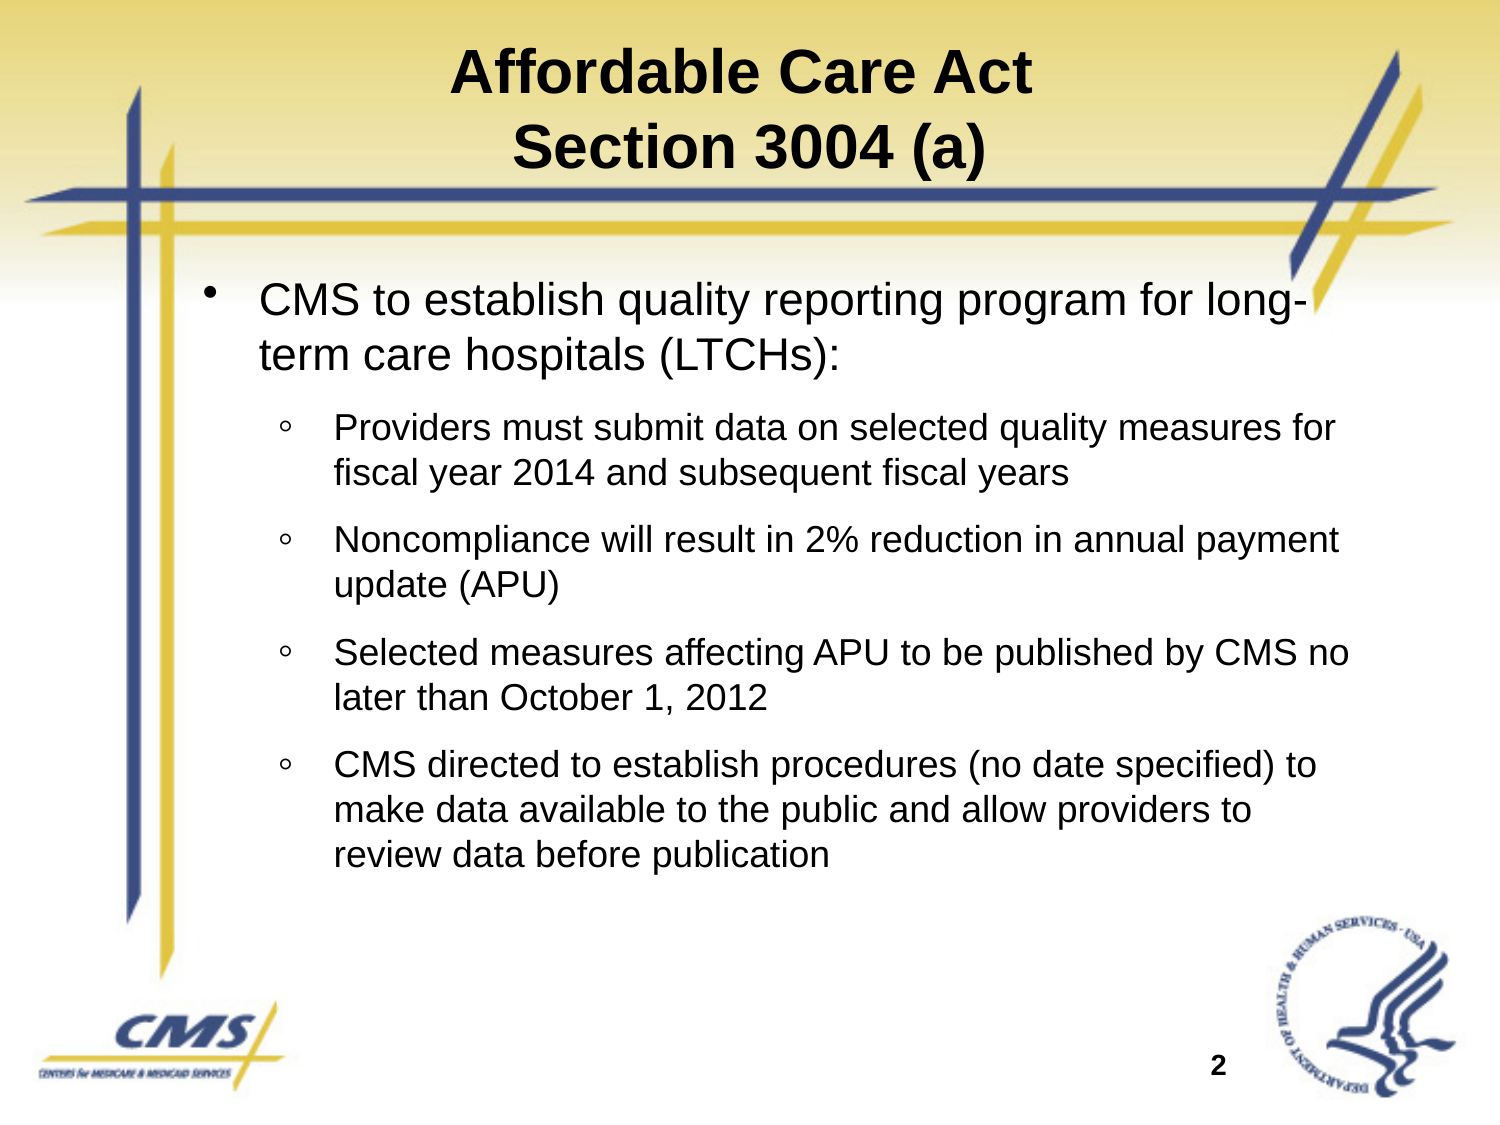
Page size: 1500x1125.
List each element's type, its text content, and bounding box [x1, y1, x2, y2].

title Affordable Care Act Section 3004 (a) [112, 12, 1388, 201]
picture [0, 0, 1500, 1125]
list CMS to establish quality reporting program for long-term care hospitals (LTCHs): Providers must submit data on selected quality measures for fiscal year 2014 and subsequent fiscal years Noncompliance will result in 2% reduction in annual payment update (APU) Selected measures affecting APU to be published by CMS no later than October 1, 2012 CMS directed to establish procedures (no date specified) to make data available to the public and allow providers to review data before publication [187, 262, 1376, 988]
